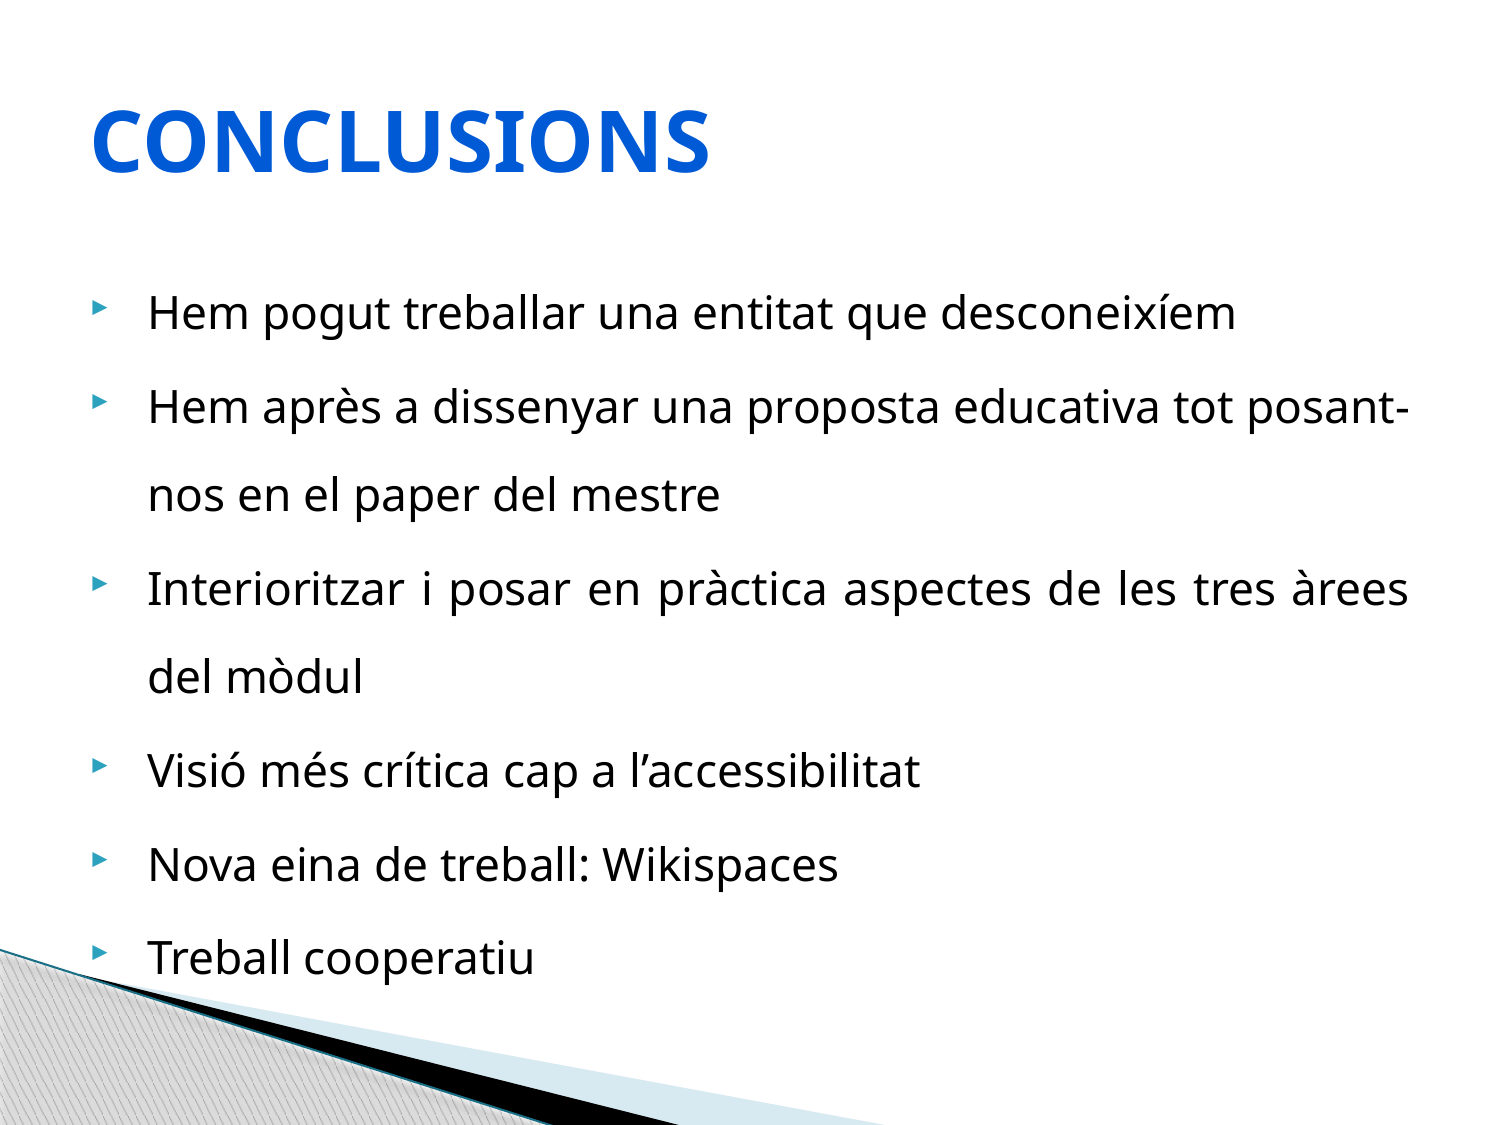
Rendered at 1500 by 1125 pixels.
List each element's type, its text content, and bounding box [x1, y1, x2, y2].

list Hem pogut treballar una entitat que desconeixíem Hem après a dissenyar una proposta educativa tot posant-nos en el paper del mestre Interioritzar i posar en pràctica aspectes de les tres àrees del mòdul Visió més crítica cap a l’accessibilitat Nova eina de treball: Wikispaces Treball cooperatiu [75, 243, 1425, 1000]
title Conclusions [75, 45, 1425, 233]
